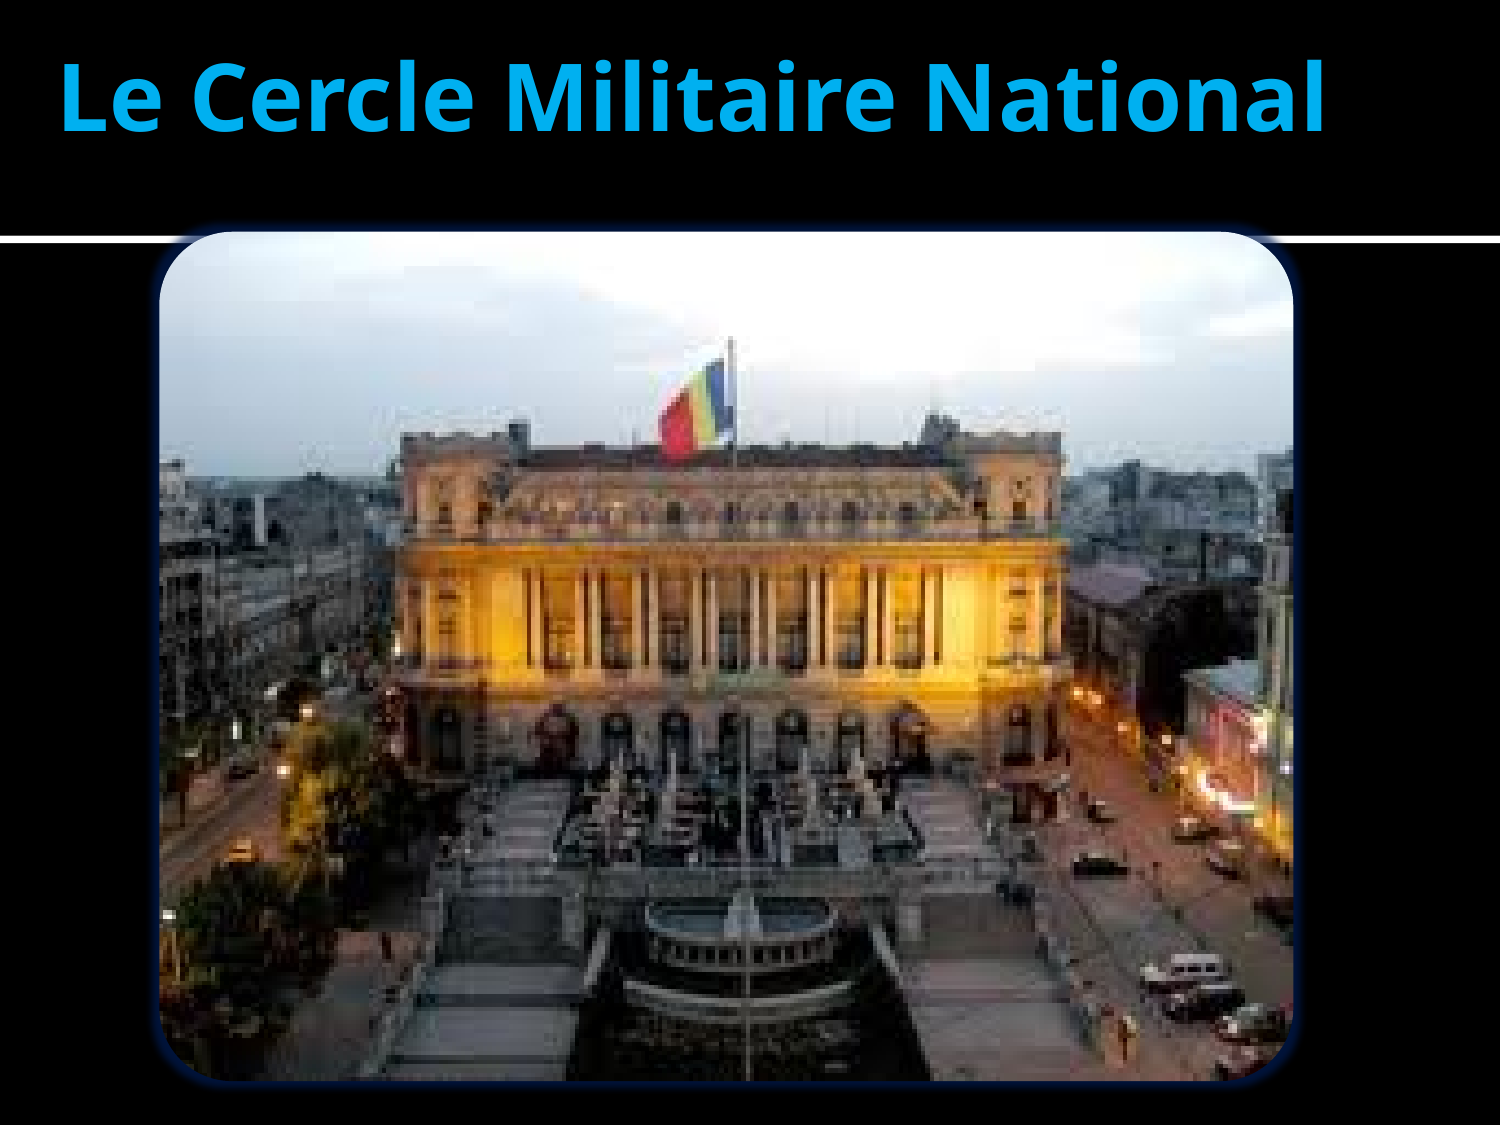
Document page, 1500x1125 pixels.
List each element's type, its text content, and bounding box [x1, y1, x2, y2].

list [159, 231, 1294, 1082]
title Le Cercle Militaire National [41, 0, 1392, 188]
